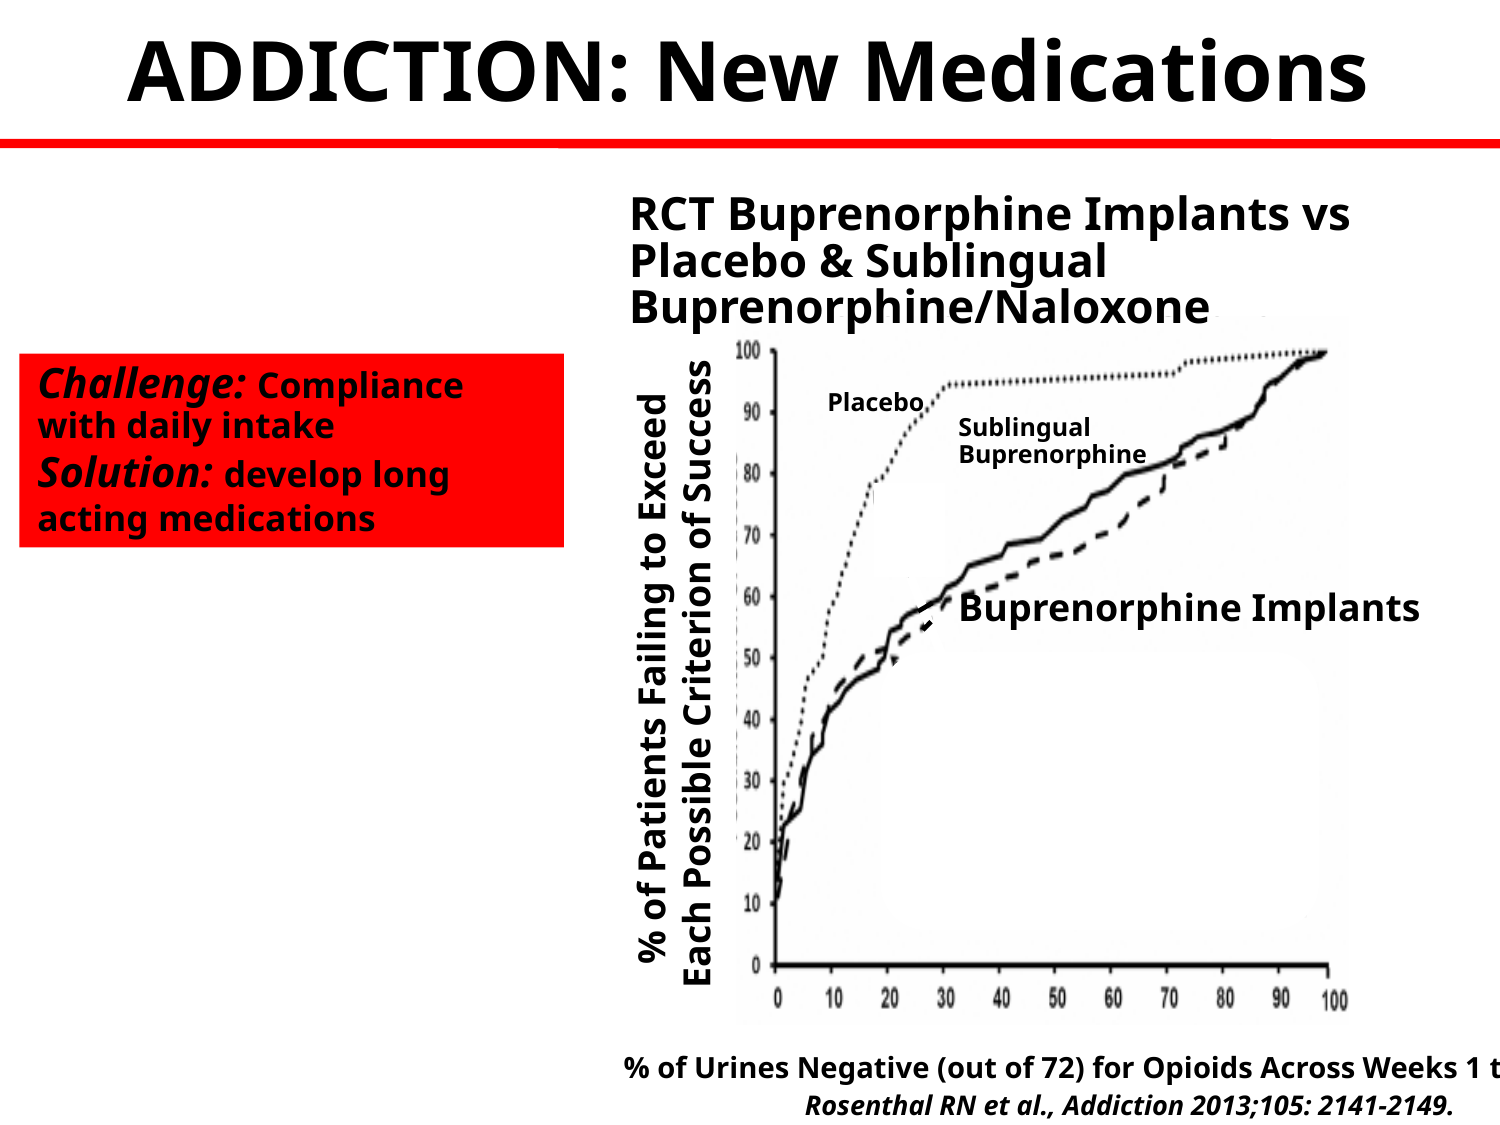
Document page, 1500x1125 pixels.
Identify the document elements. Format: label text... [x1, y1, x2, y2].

text_box RCT Buprenorphine Implants vs Placebo & Sublingual Buprenorphine/Naloxone [613, 174, 1449, 357]
text_box ADDICTION: New Medications [19, 10, 1500, 126]
text_box Rosenthal RN et al., Addiction 2013;105: 2141-2149. [790, 1101, 1470, 1125]
text_box Challenge: Compliance with daily intake Solution: develop long acting medications [19, 353, 564, 548]
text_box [620, 316, 1500, 1093]
